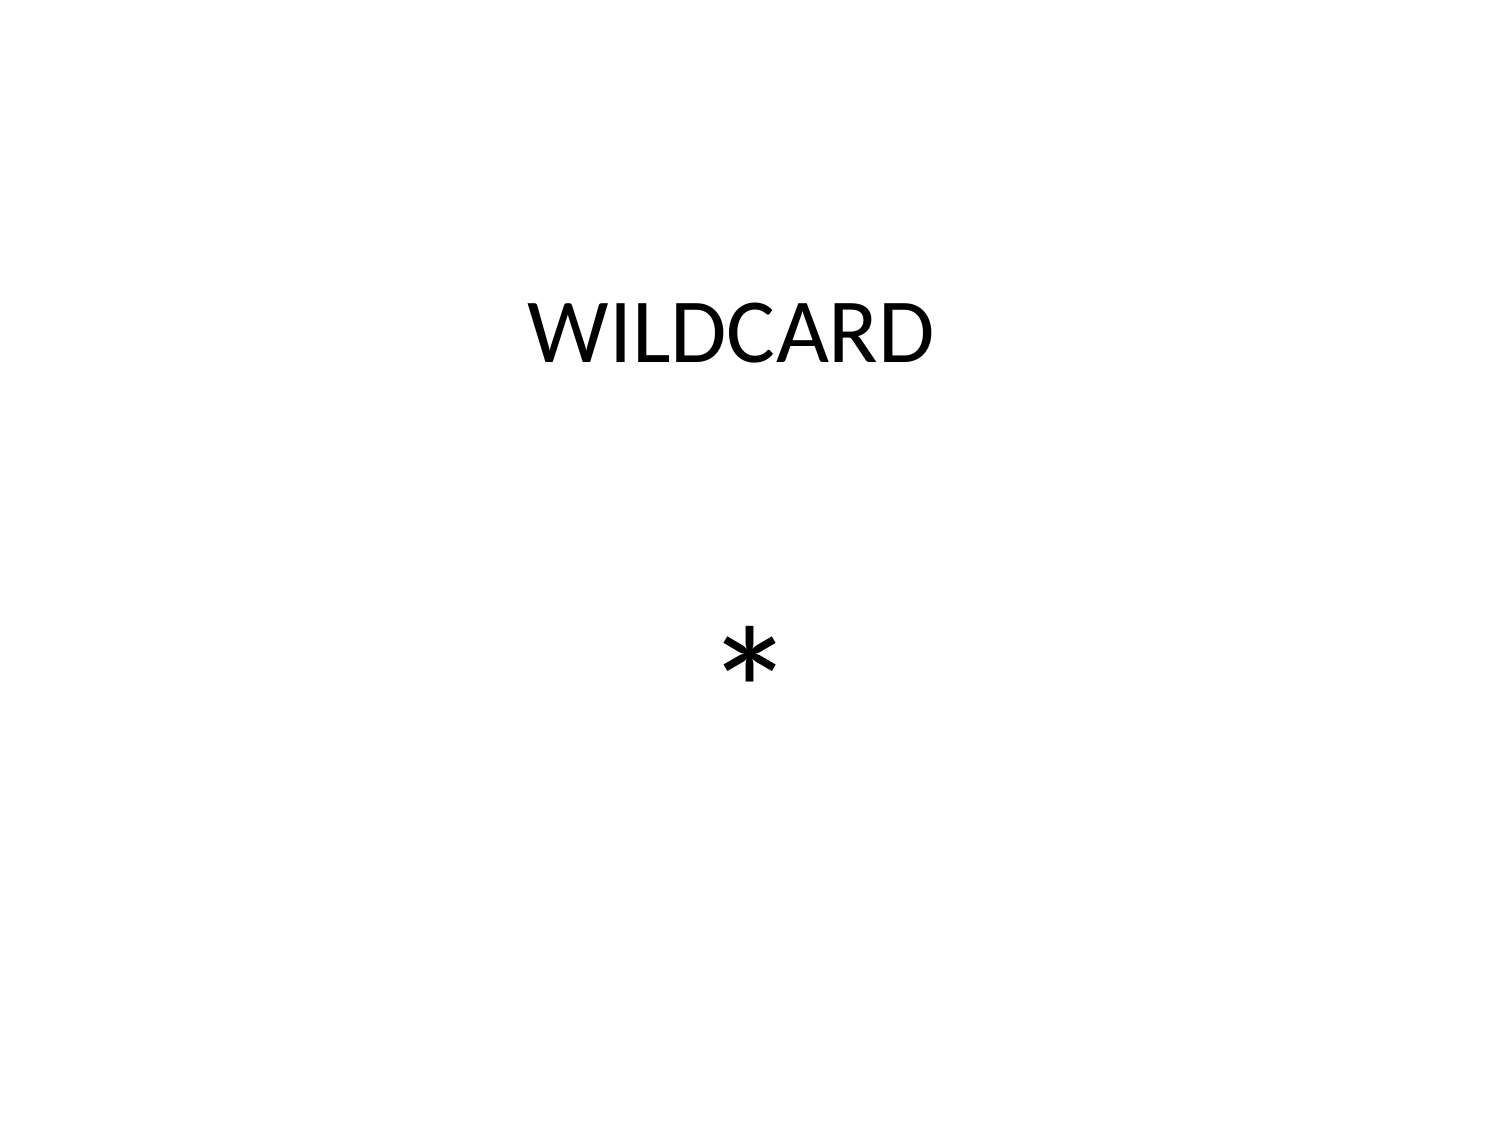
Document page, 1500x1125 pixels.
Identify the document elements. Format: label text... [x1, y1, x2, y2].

title WILDCARD [56, 232, 1407, 421]
list * [75, 262, 1425, 1005]
